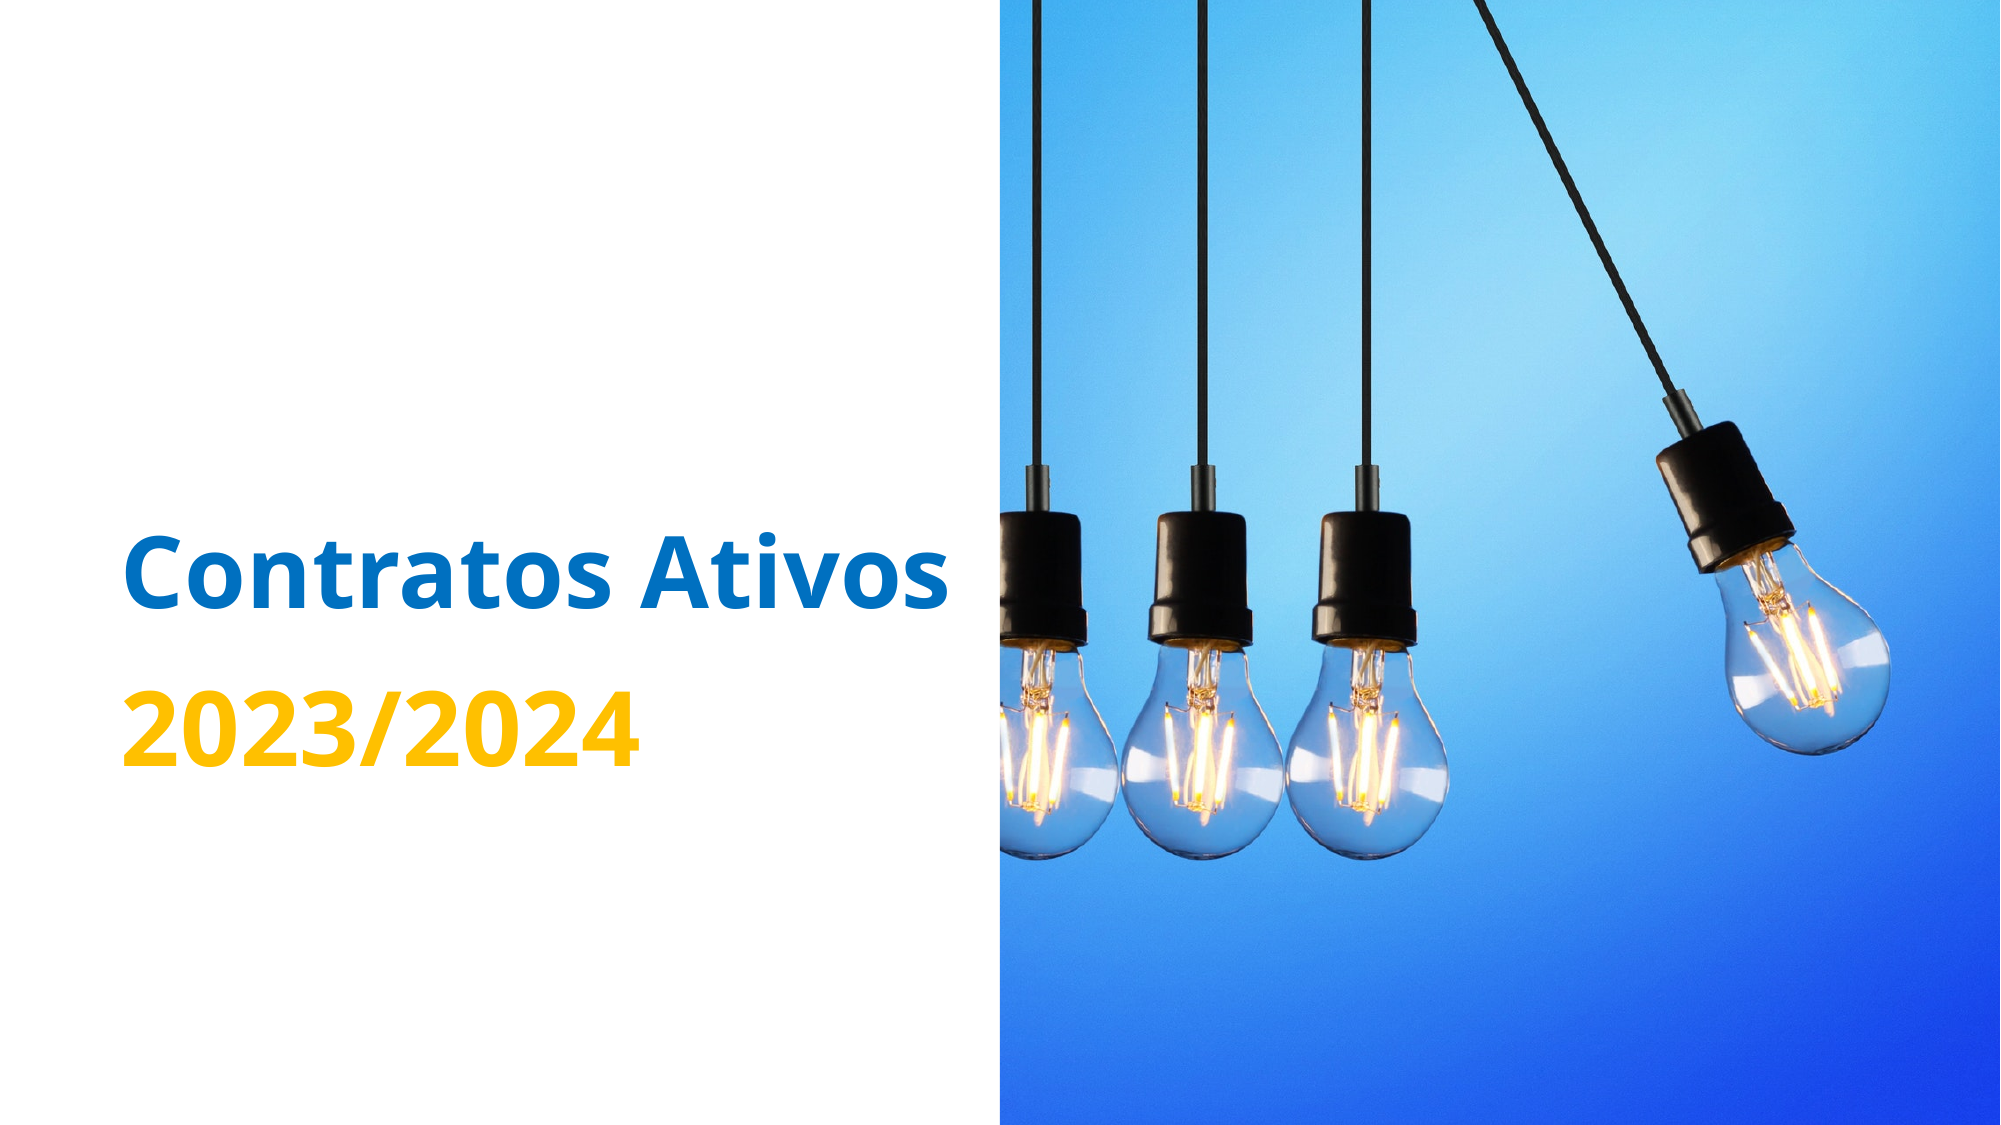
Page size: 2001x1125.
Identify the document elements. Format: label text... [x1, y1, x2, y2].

text_box 2023/2024 [105, 683, 794, 782]
title Contratos Ativos [105, 491, 999, 662]
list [999, 0, 2000, 1125]
